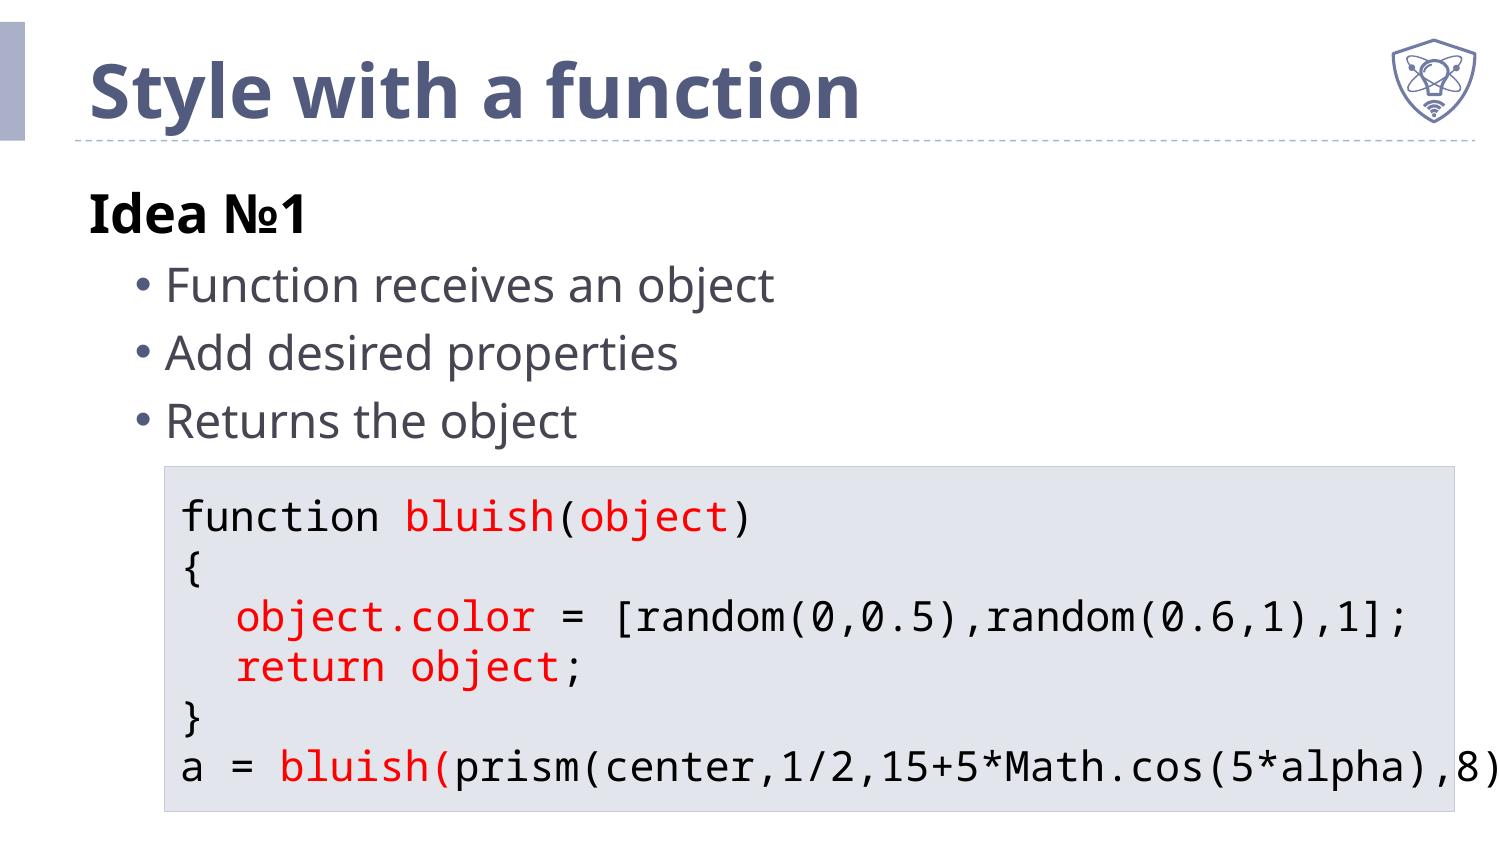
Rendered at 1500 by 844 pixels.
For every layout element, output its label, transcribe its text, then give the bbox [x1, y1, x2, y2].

title Style with a function [75, 18, 1475, 141]
text_box function bluish(object) { object.color = [random(0,0.5),random(0.6,1),1]; return object; } a = bluish(prism(center,1/2,15+5*Math.cos(5*alpha),8)); [164, 466, 1455, 812]
list Idea №1 Function receives an object Add desired properties Returns the object [75, 171, 1475, 835]
